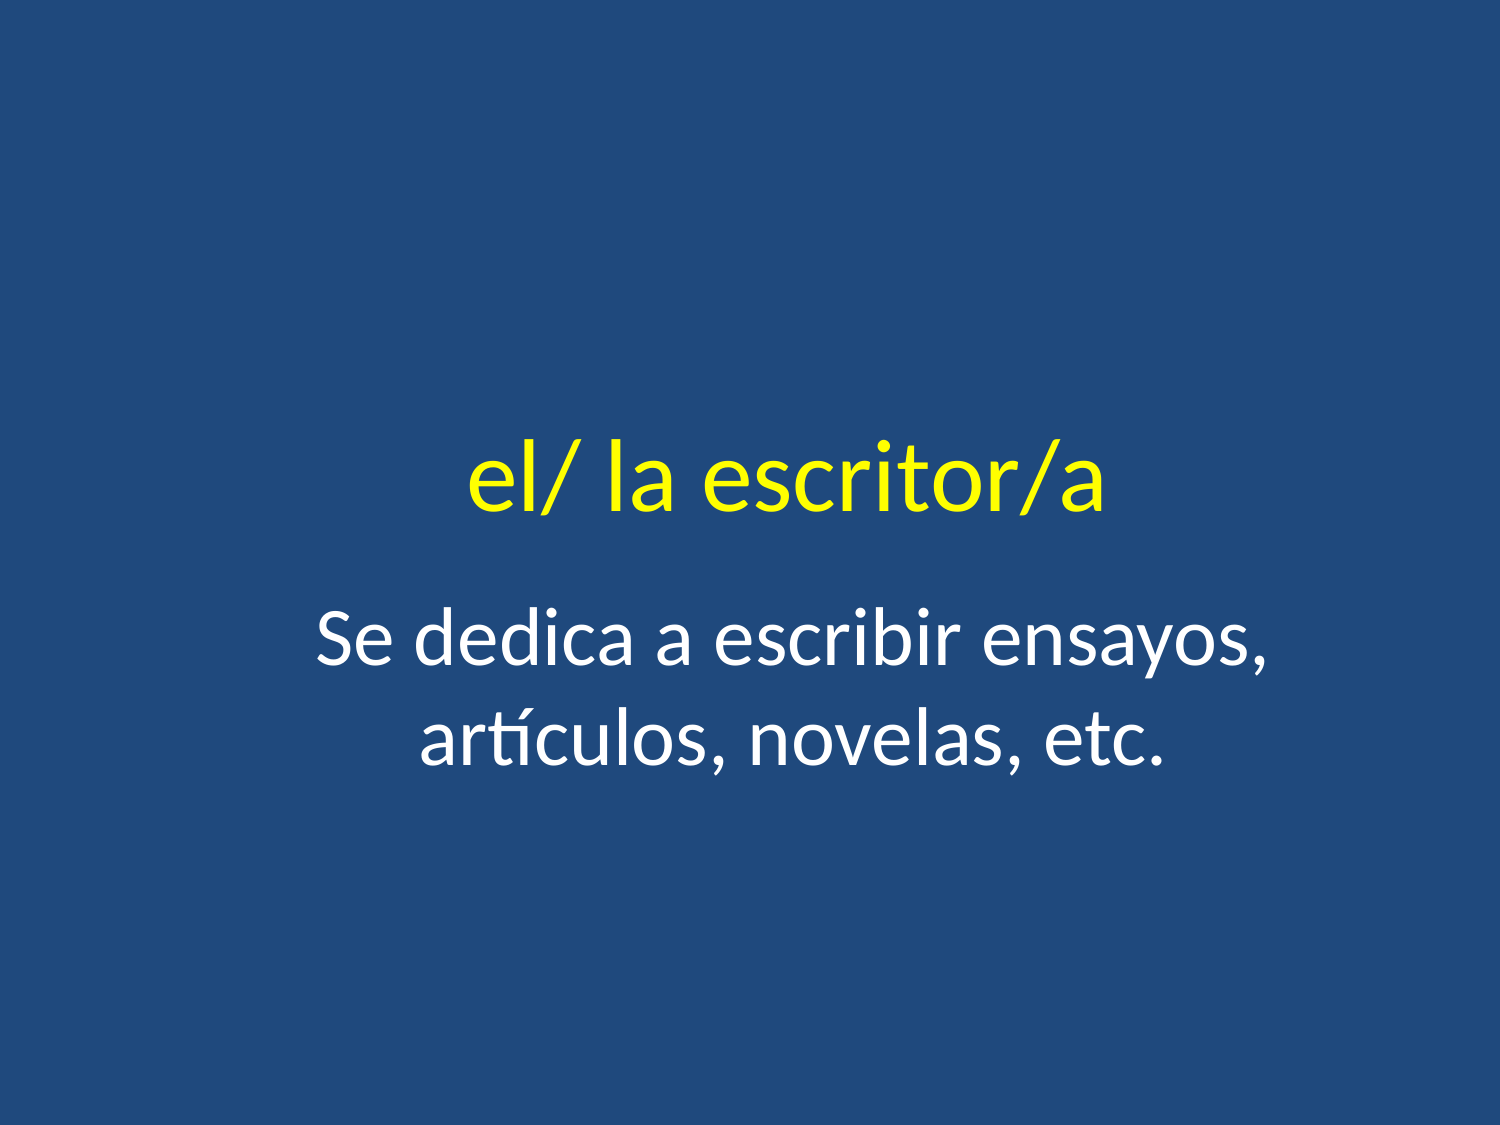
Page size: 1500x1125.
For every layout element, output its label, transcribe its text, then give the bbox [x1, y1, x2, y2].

title el/ la escritor/a [150, 399, 1425, 642]
subtitle Se dedica a escribir ensayos, artículos, novelas, etc. [237, 575, 1350, 925]
